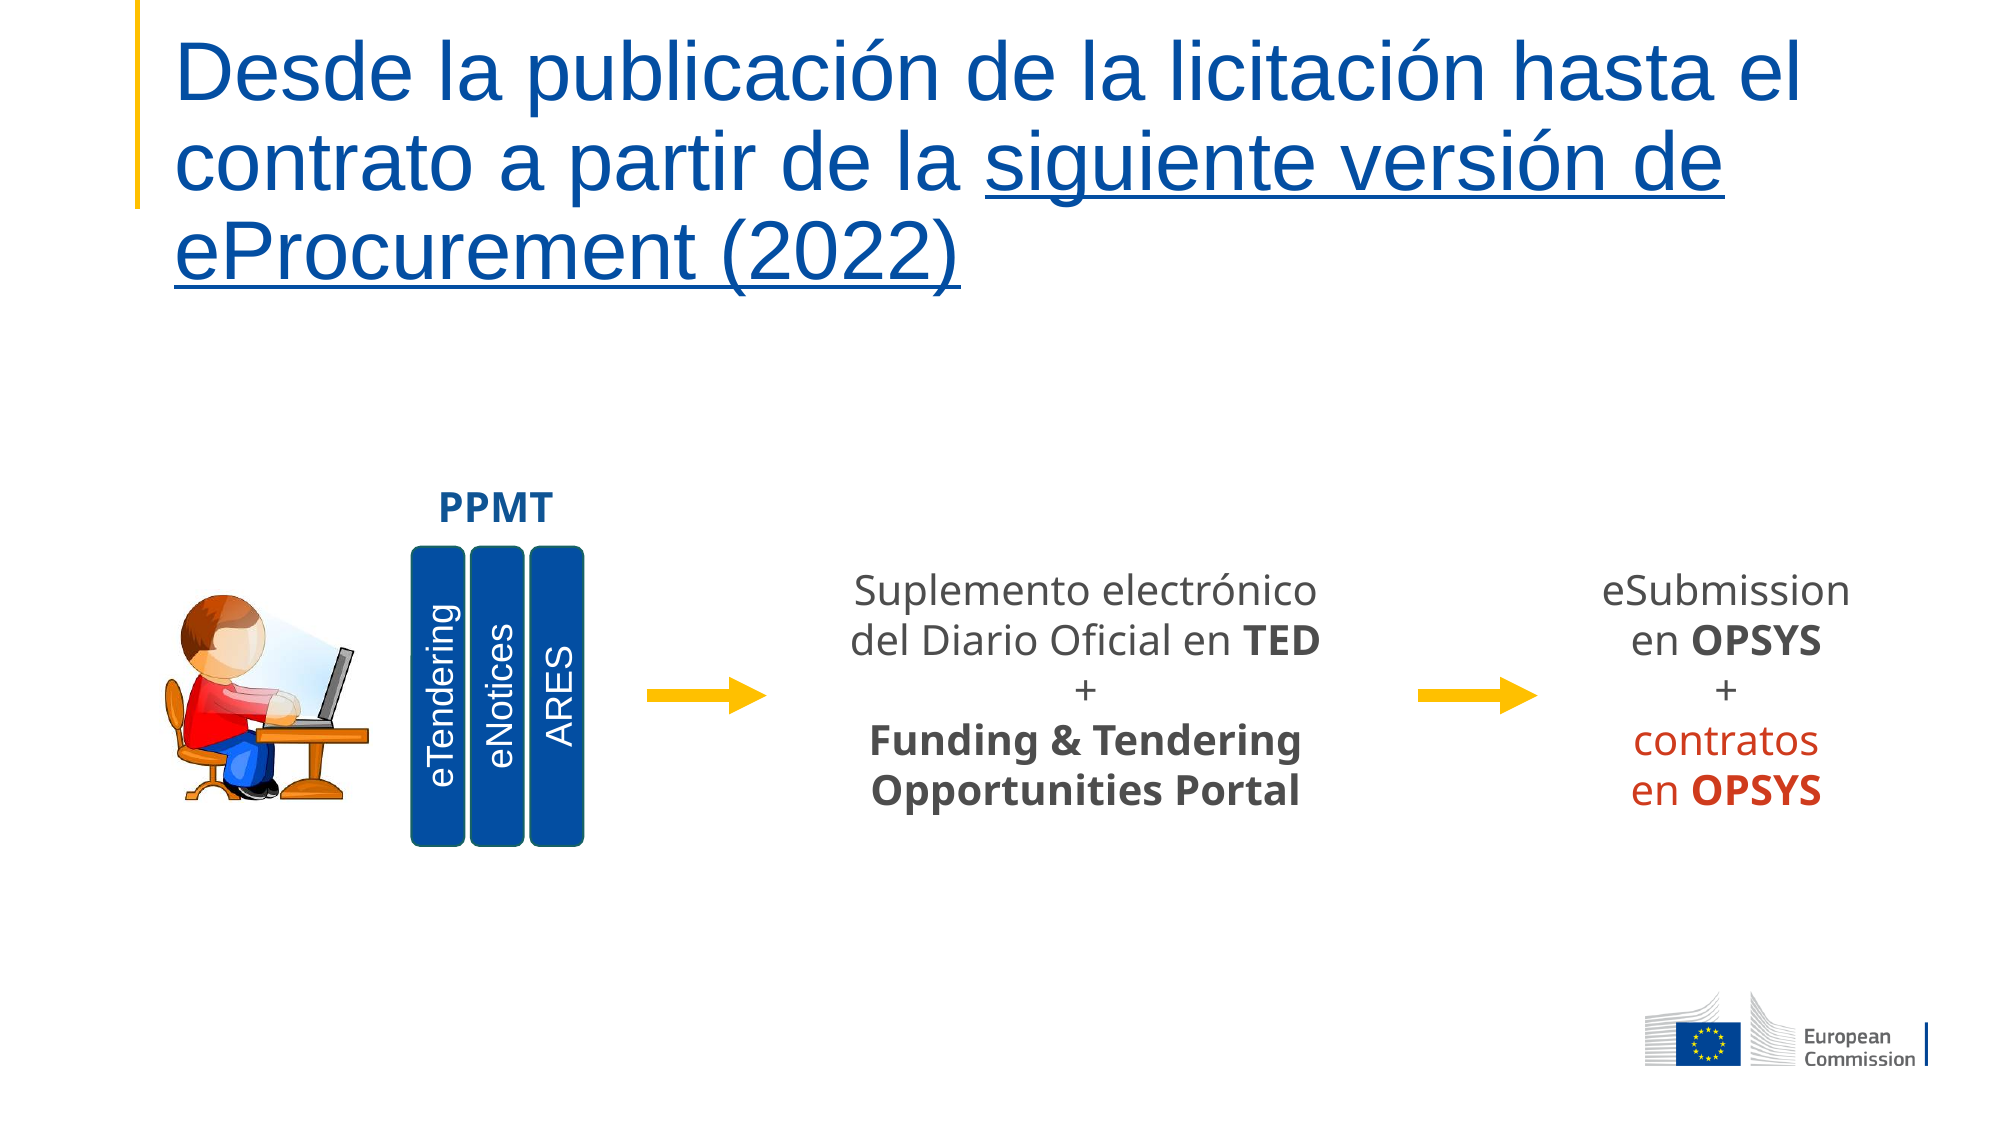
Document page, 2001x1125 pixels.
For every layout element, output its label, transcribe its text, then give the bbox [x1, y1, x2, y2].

text_box Suplemento electrónico del Diario Oficial en TED + Funding & Tendering Opportunities Portal [835, 556, 1337, 822]
title Desde la publicación de la licitación hasta el contrato a partir de la siguiente versión de eProcurement (2022) [159, 79, 1885, 299]
picture [1645, 991, 1928, 1066]
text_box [159, 473, 584, 846]
text_box eSubmission en OPSYS + contratos en OPSYS [1568, 556, 1885, 822]
